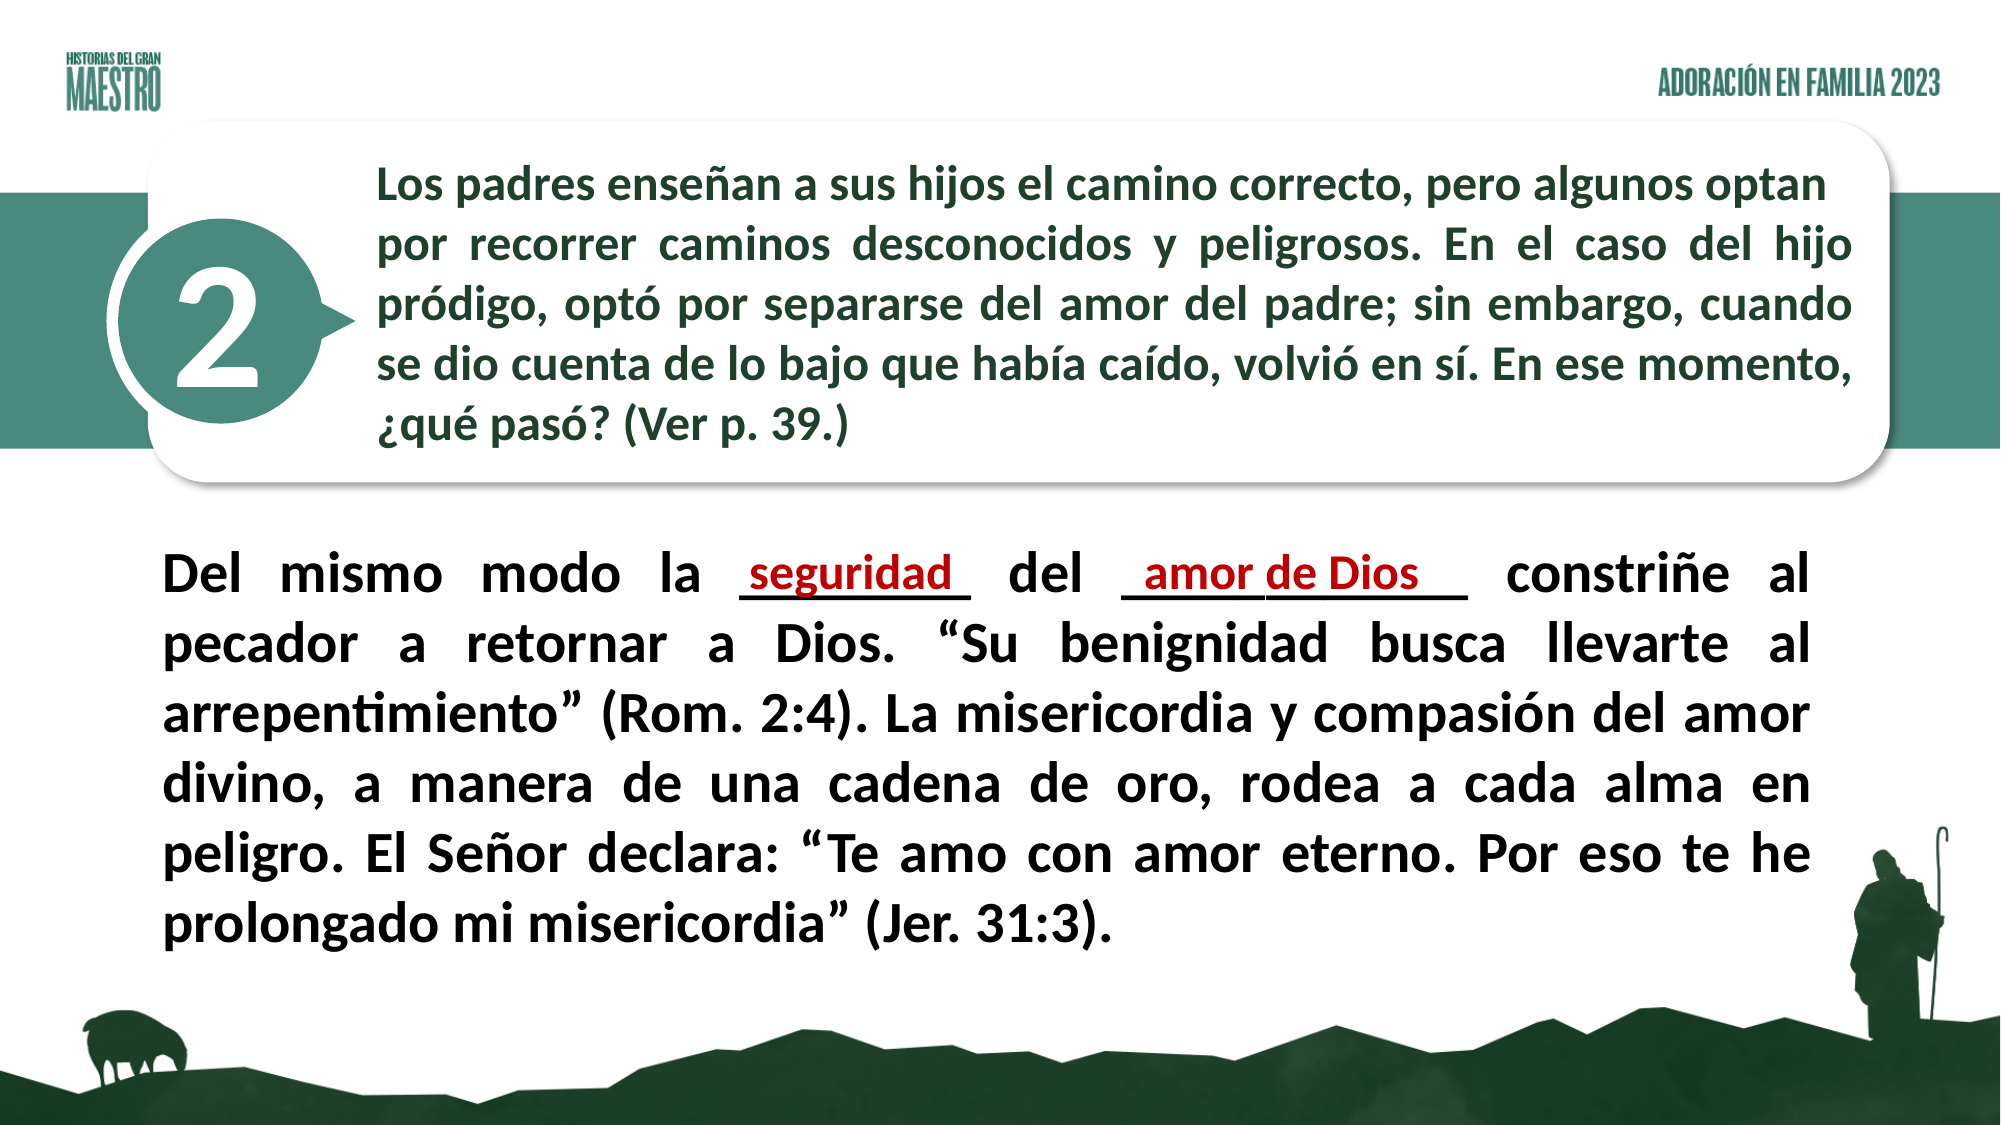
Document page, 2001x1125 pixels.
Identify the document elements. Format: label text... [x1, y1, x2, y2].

picture [0, 0, 2001, 1125]
text_box seguridad [734, 532, 1000, 607]
text_box Del mismo modo la ________ del ____________ constriñe al pecador a retornar a Dios. “Su benignidad busca llevarte al arrepentimiento” (Rom. 2:4). La misericordia y compasión del amor divino, a manera de una cadena de oro, rodea a cada alma en peligro. El Señor declara: “Te amo con amor eterno. Por eso te he prolongado mi misericordia” (Jer. 31:3). [147, 526, 1828, 961]
text_box amor de Dios [1129, 532, 1442, 607]
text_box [0, 121, 2000, 483]
